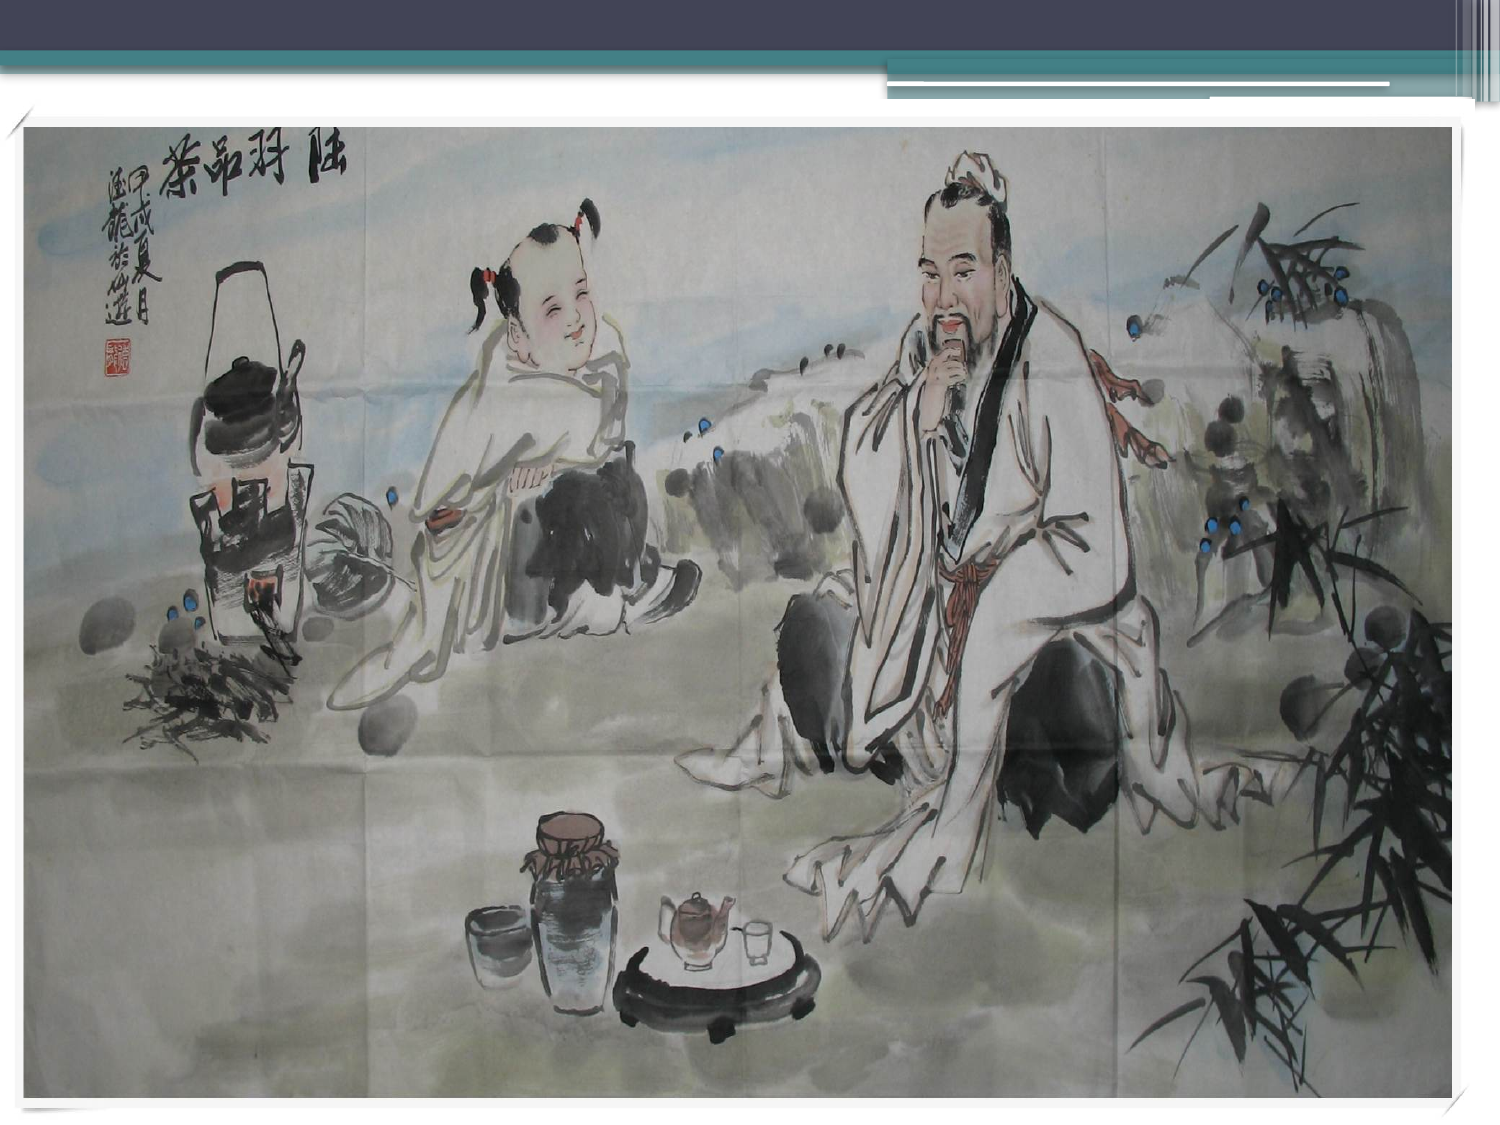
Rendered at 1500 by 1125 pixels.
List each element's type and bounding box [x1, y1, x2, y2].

picture [0, 99, 1476, 1125]
